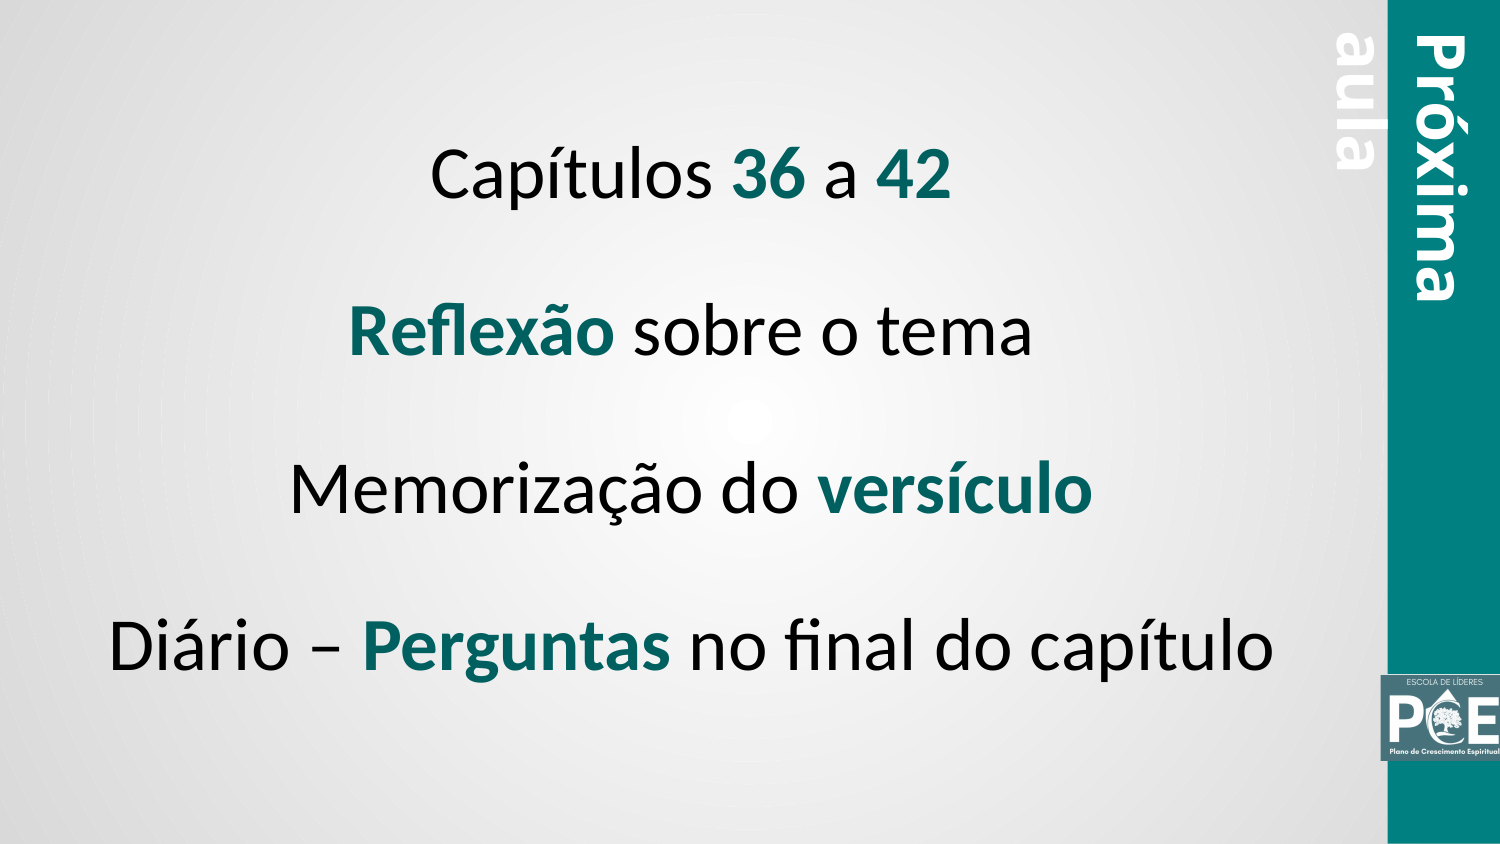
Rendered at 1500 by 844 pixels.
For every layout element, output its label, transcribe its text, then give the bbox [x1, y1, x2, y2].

text_box Memorização do versículo [263, 430, 1120, 536]
text_box Diário – Perguntas no final do capítulo [75, 587, 1309, 693]
picture [1380, 674, 1500, 761]
text_box Capítulos 36 a 42 [411, 116, 972, 222]
text_box Reflexão sobre o tema [329, 273, 1054, 379]
text_box Próxima aula [1317, 23, 1492, 469]
